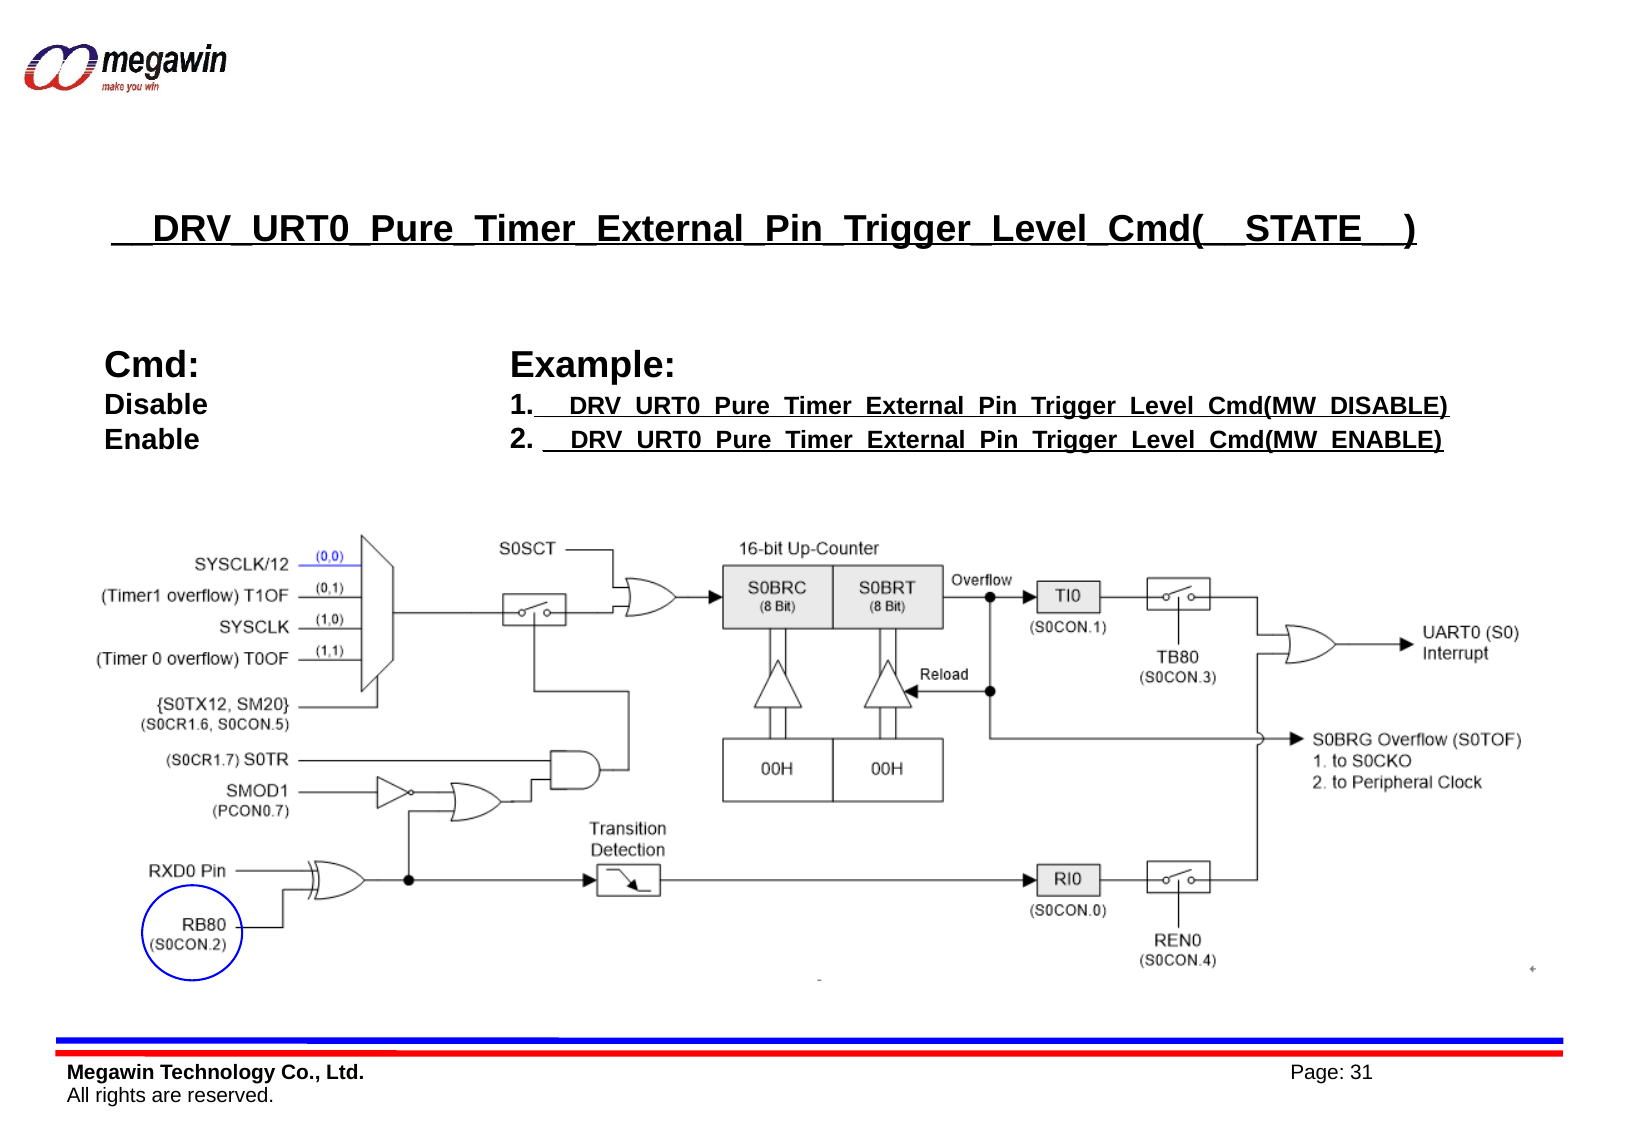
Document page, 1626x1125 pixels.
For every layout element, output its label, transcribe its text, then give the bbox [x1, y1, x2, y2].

text_box __DRV_URT0_Pure_Timer_External_Pin_Trigger_Level_Cmd(__STATE__) [96, 196, 1433, 256]
picture [19, 37, 231, 97]
text_box Cmd: Disable Enable [89, 332, 232, 463]
text_box Example: 1. __DRV_URT0_Pure_Timer_External_Pin_Trigger_Level_Cmd(MW_DISABLE) 2. __DRV_URT0_Pure_Timer_External_Pin_Trigger_Level_Cmd(MW_ENABLE) [495, 332, 1625, 463]
picture [88, 518, 1536, 981]
